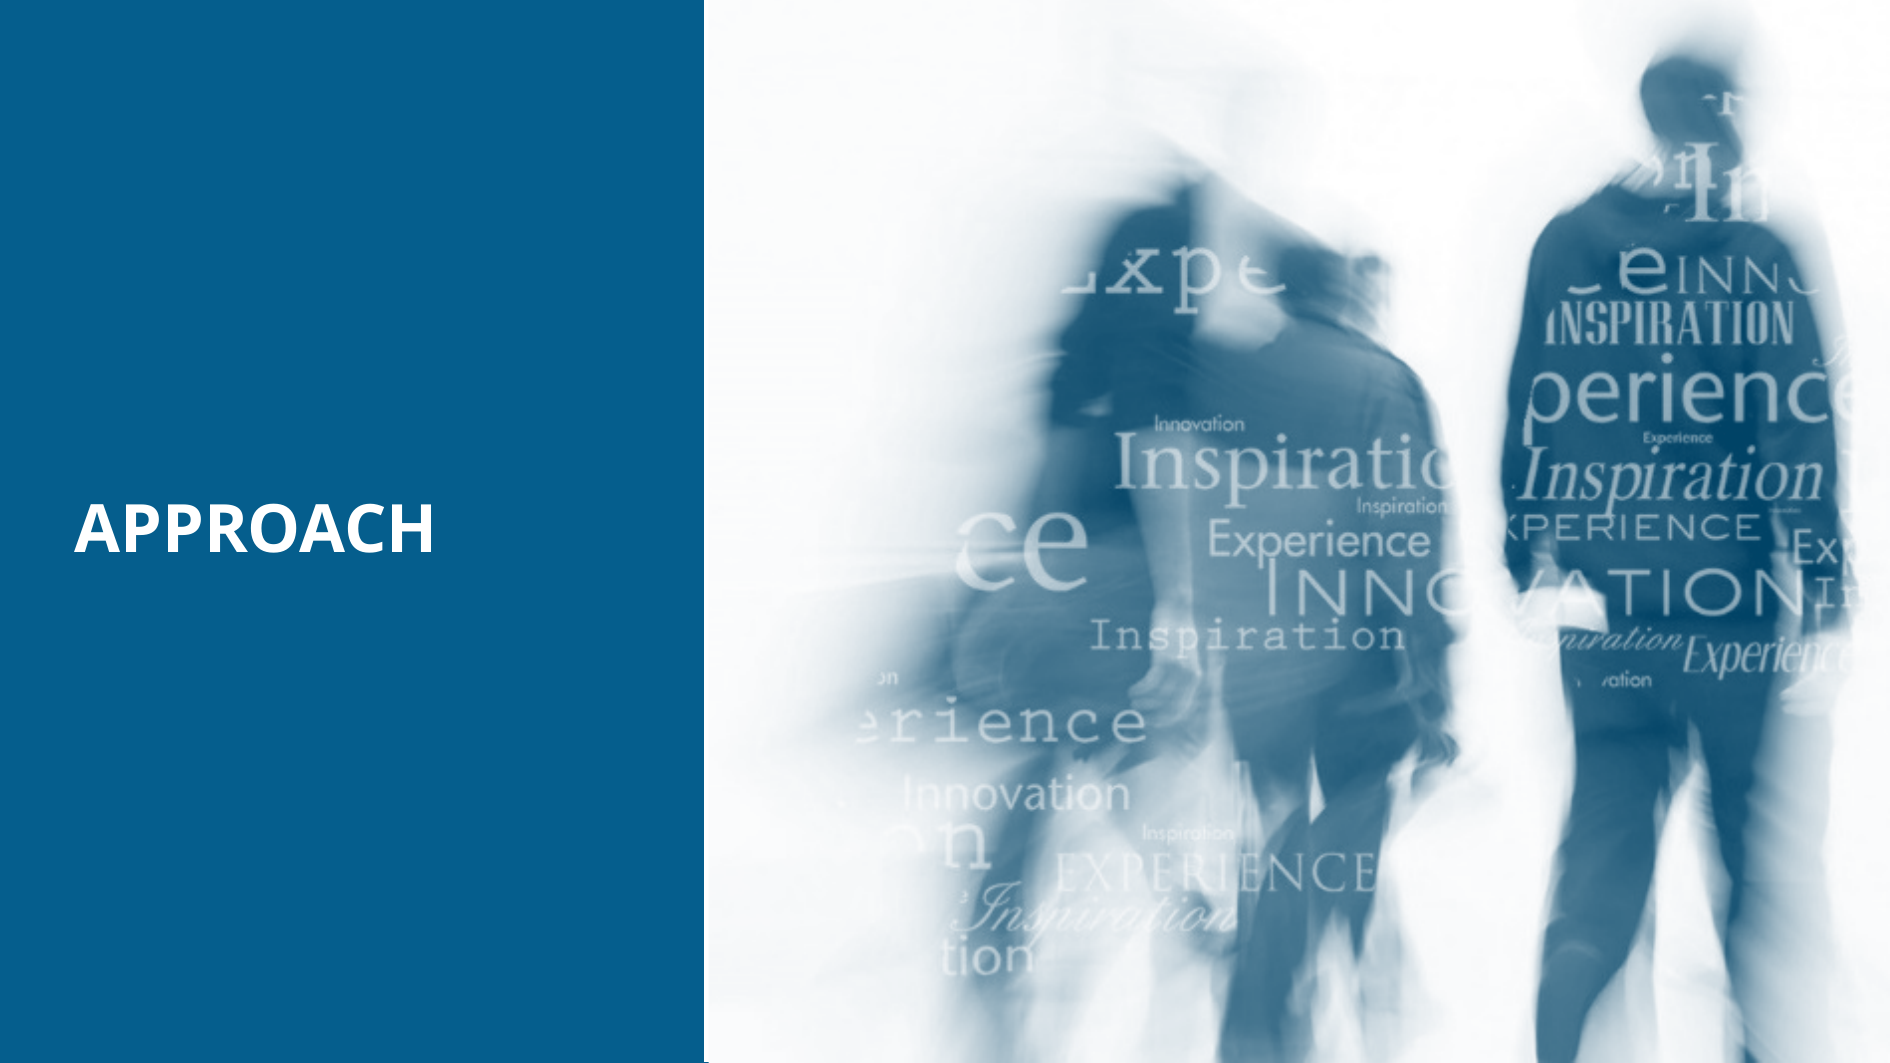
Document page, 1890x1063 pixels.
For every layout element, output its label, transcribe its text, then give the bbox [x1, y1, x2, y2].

title APPROACH [59, 413, 650, 640]
picture [708, 0, 1890, 1063]
